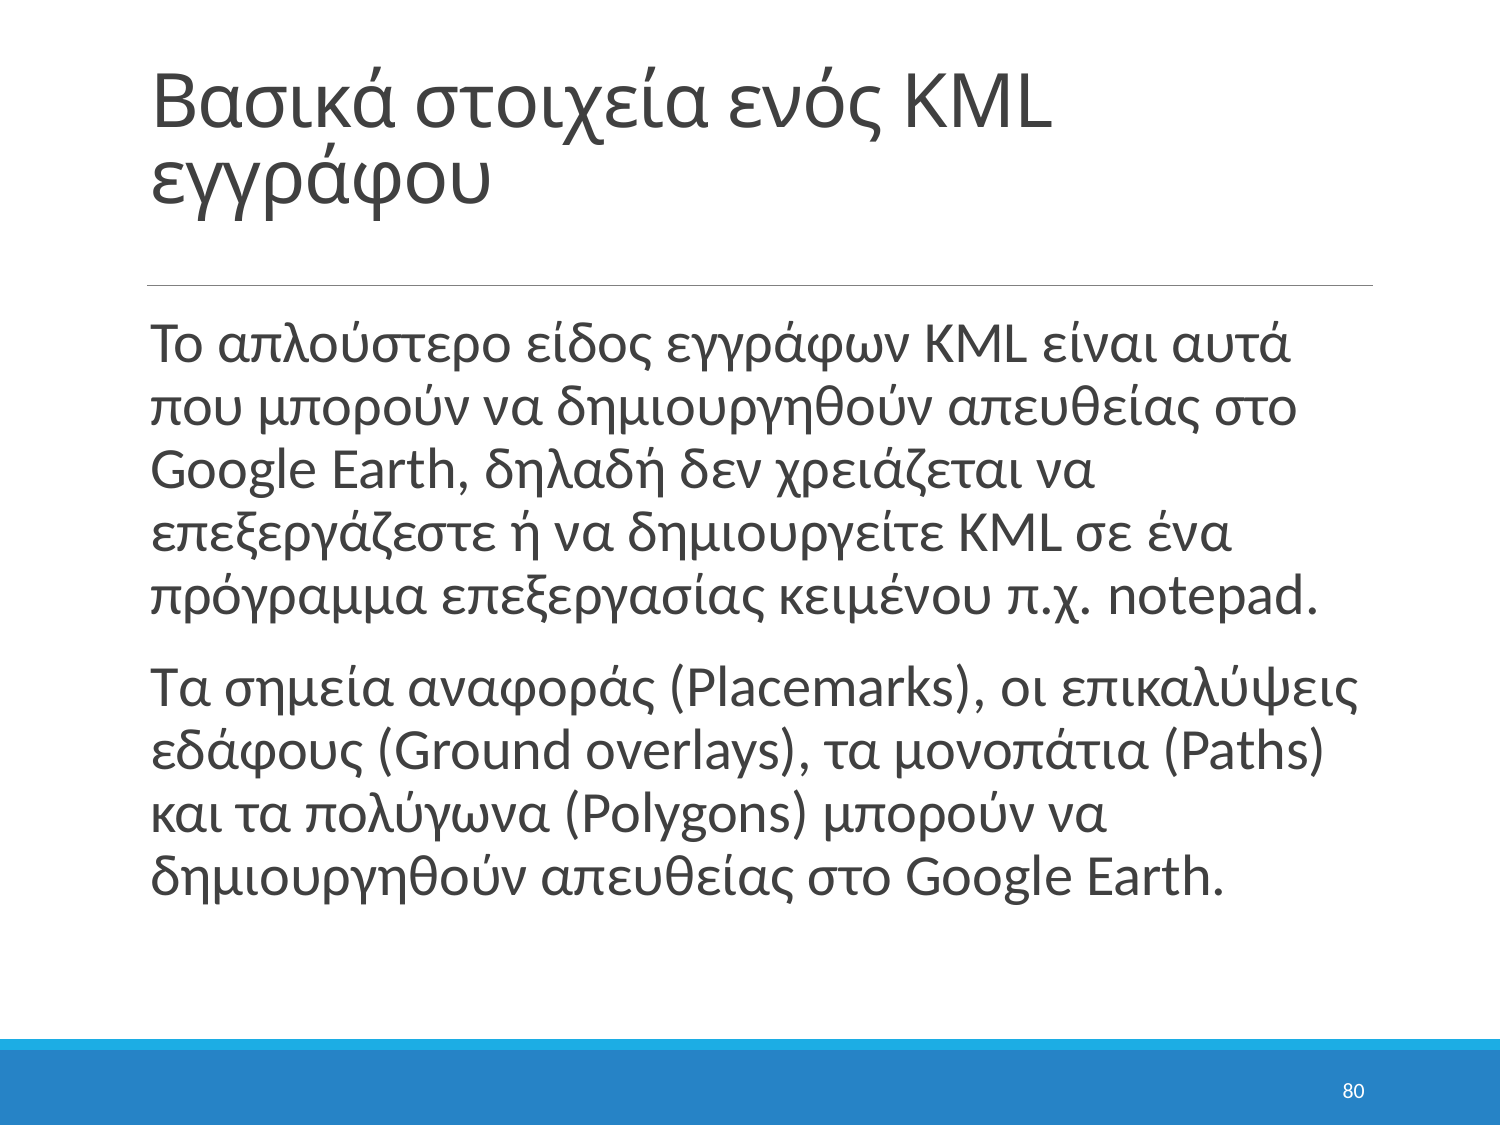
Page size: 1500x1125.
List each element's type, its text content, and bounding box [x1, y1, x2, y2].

slide_number 80 [1218, 1059, 1380, 1120]
title Βασικά στοιχεία ενός KML εγγράφου [135, 43, 1373, 227]
list Το απλούστερο είδος εγγράφων KML είναι αυτά που μπορούν να δημιουργηθούν απευθείας στο Google Earth, δηλαδή δεν χρειάζεται να επεξεργάζεστε ή να δημιουργείτε KML σε ένα πρόγραμμα επεξεργασίας κειμένου π.χ. notepad. Τα σημεία αναφοράς (Placemarks), οι επικαλύψεις εδάφους (Ground overlays), τα μονοπάτια (Paths) και τα πολύγωνα (Polygons) μπορούν να δημιουργηθούν απευθείας στο Google Earth. [135, 304, 1373, 1029]
